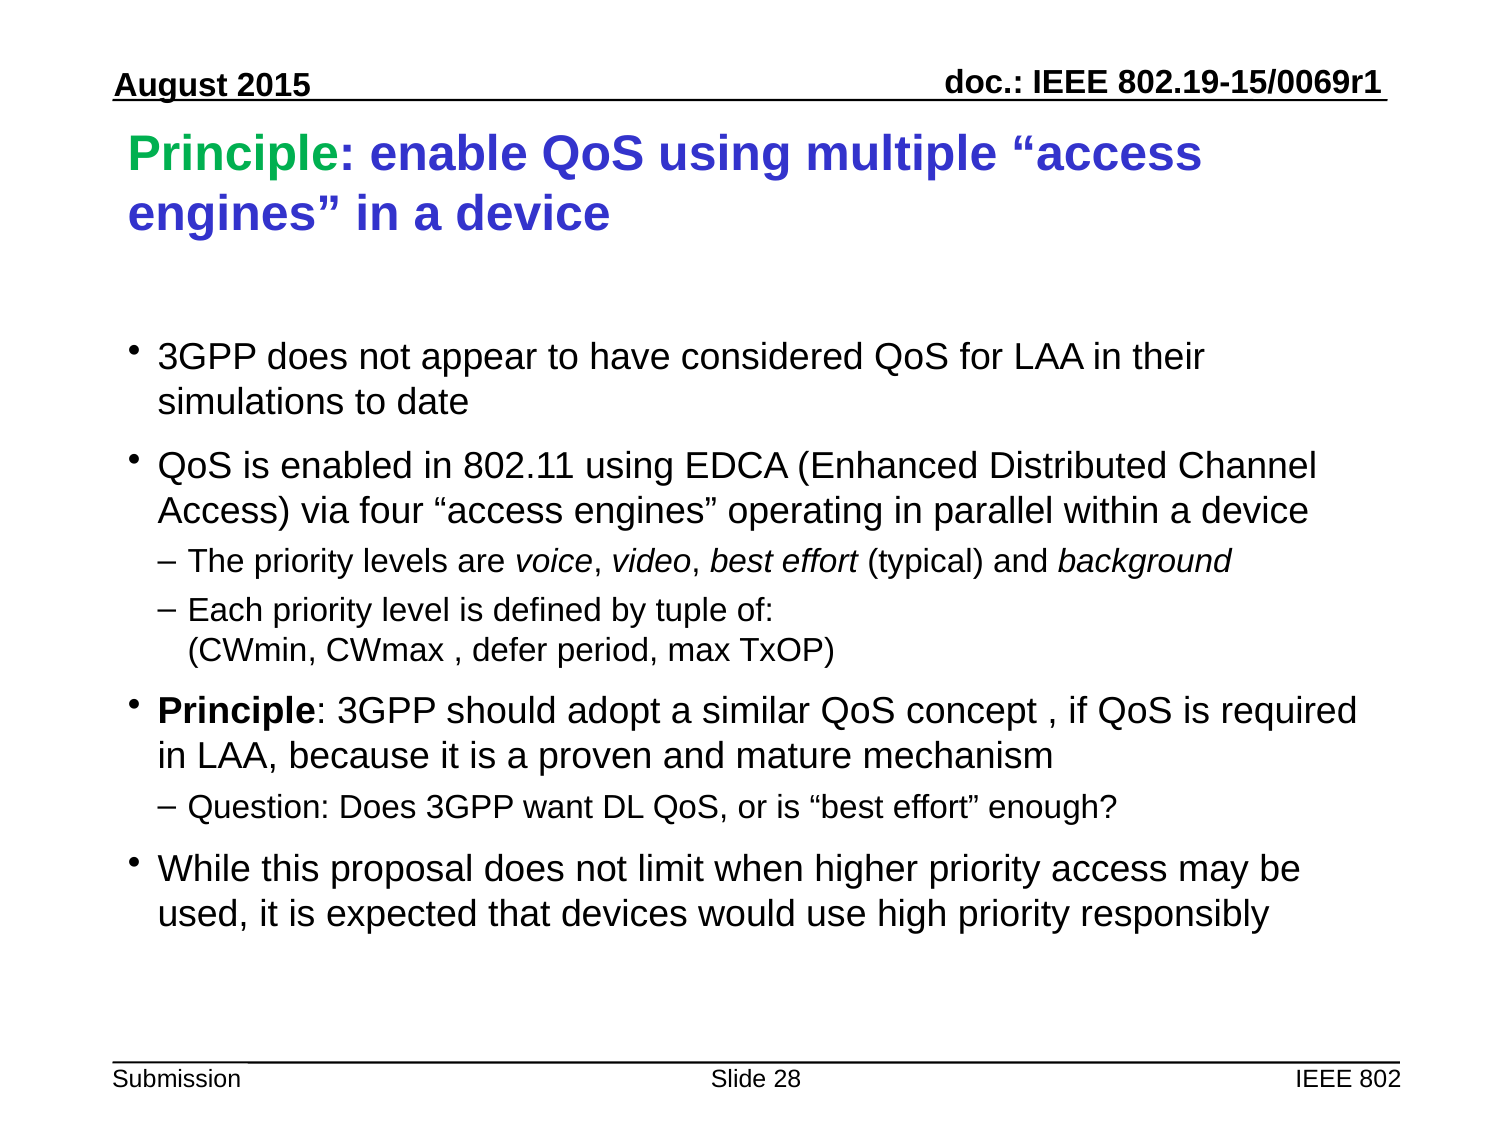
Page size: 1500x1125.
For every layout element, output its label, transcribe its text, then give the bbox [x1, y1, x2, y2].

title Principle: enable QoS using multiple “access engines” in a device [112, 112, 1388, 288]
list 3GPP does not appear to have considered QoS for LAA in their simulations to date QoS is enabled in 802.11 using EDCA (Enhanced Distributed Channel Access) via four “access engines” operating in parallel within a device The priority levels are voice, video, best effort (typical) and background Each priority level is defined by tuple of: (CWmin, CWmax , defer period, max TxOP) Principle: 3GPP should adopt a similar QoS concept , if QoS is required in LAA, because it is a proven and mature mechanism Question: Does 3GPP want DL QoS, or is “best effort” enough? While this proposal does not limit when higher priority access may be used, it is expected that devices would use high priority responsibly [112, 324, 1388, 1000]
slide_number Slide 28 [709, 1061, 803, 1093]
footer IEEE 802 [1294, 1061, 1402, 1093]
